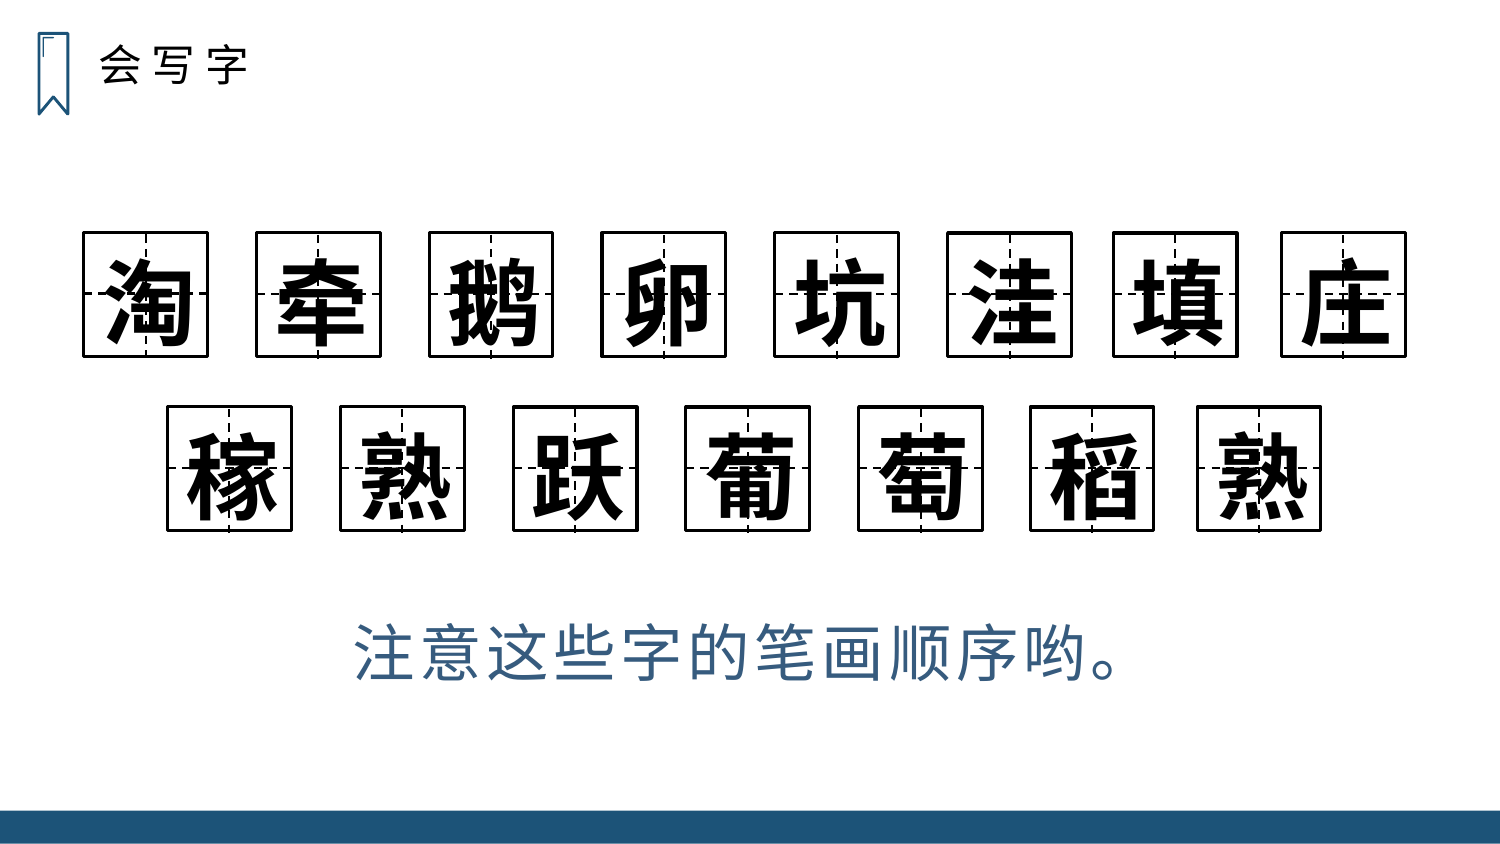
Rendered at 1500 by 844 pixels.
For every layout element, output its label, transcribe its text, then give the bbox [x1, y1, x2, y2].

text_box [513, 406, 637, 541]
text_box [685, 406, 810, 541]
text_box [774, 232, 899, 366]
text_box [83, 232, 208, 366]
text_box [1113, 233, 1237, 367]
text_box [858, 406, 983, 541]
text_box 会 写 字 [86, 32, 261, 96]
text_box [256, 232, 381, 366]
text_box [167, 406, 292, 540]
text_box 注意这些字的笔画顺序哟。 [341, 585, 1146, 695]
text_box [429, 232, 553, 366]
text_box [601, 232, 726, 367]
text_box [947, 233, 1072, 367]
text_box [1281, 232, 1406, 367]
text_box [1197, 406, 1321, 541]
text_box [1030, 406, 1154, 541]
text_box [340, 406, 465, 540]
